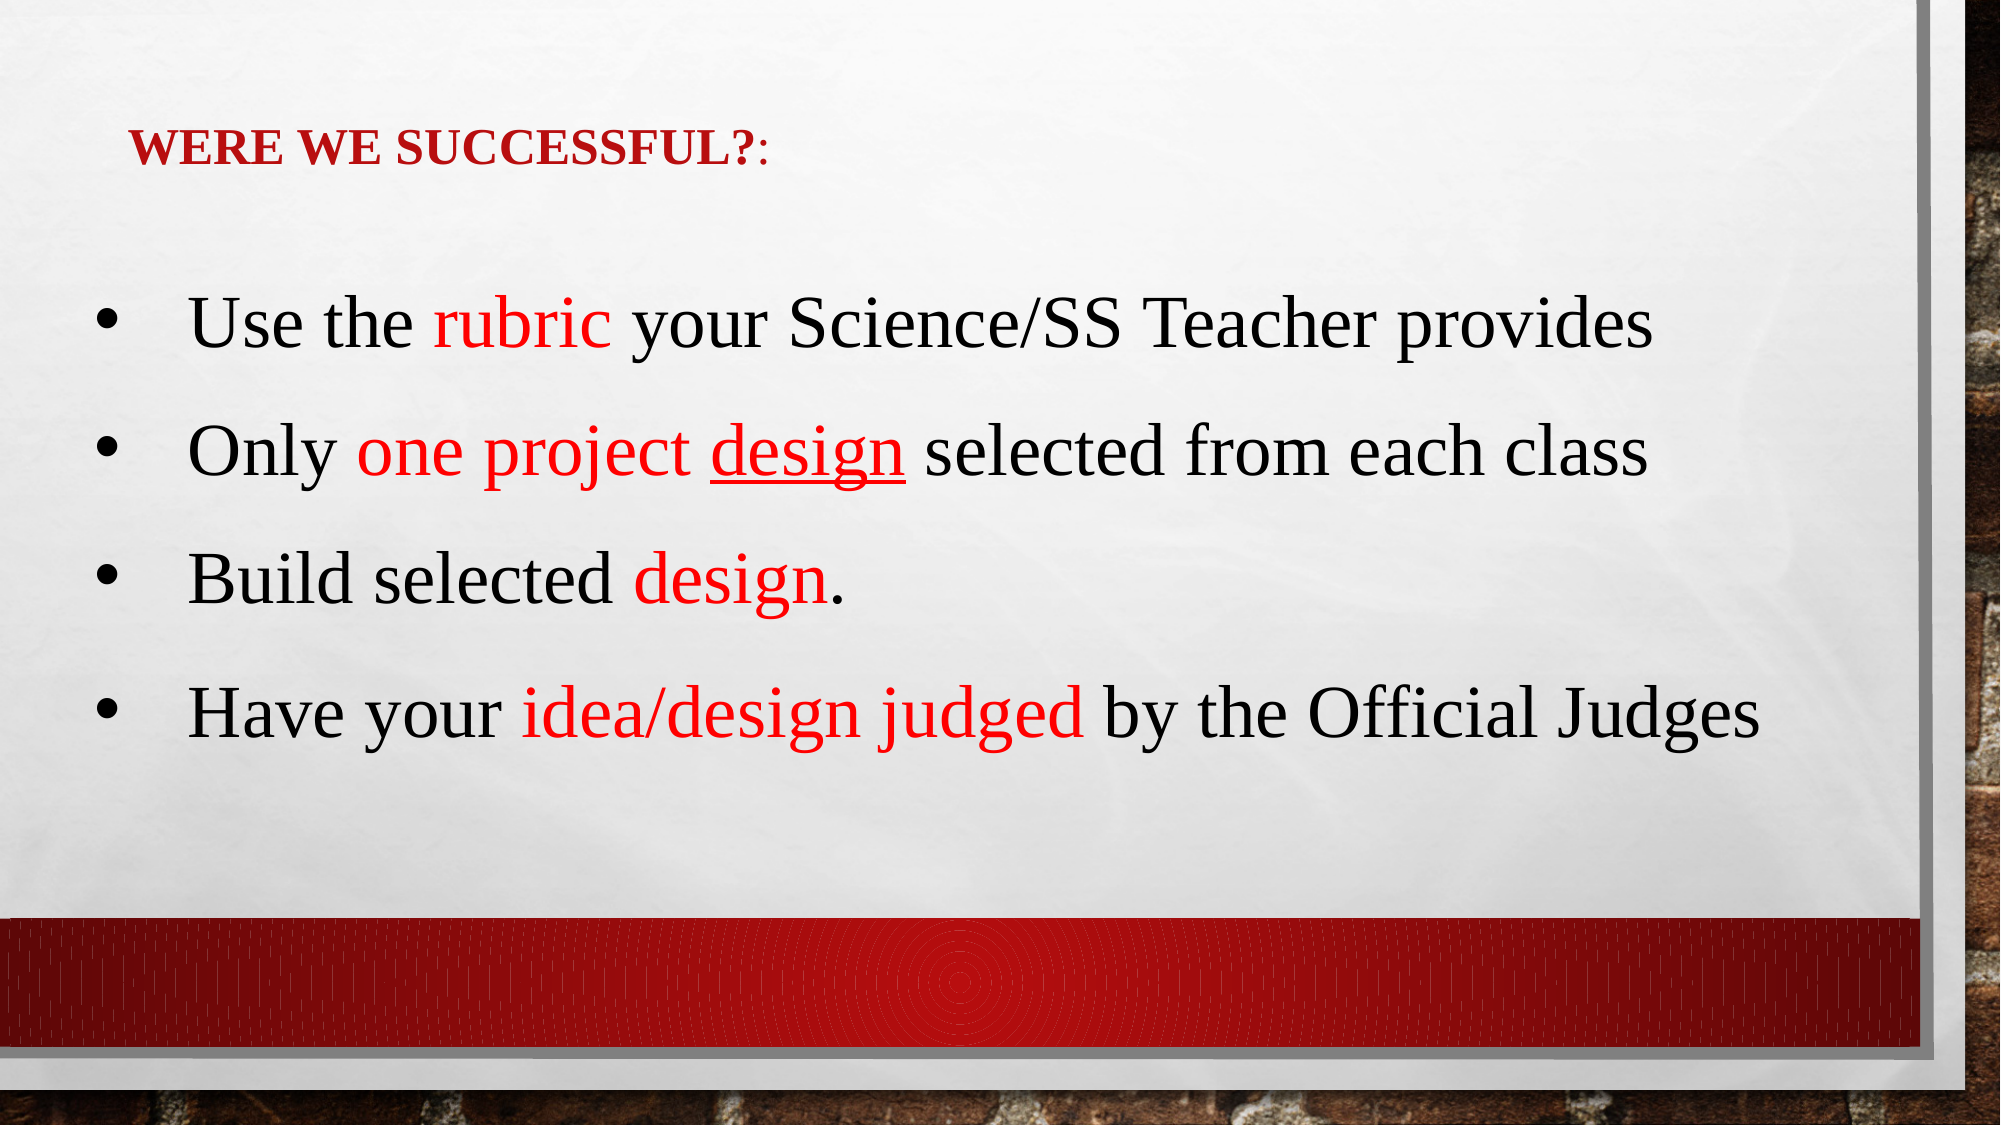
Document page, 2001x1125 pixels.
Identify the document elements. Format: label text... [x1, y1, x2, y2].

title Were we successful?: [112, 112, 1818, 168]
text_box Use the rubric your Science/SS Teacher provides Only one project design selected from each class Build selected design. Have your idea/design judged by the Official Judges [79, 168, 1902, 953]
picture [0, 0, 2000, 1125]
